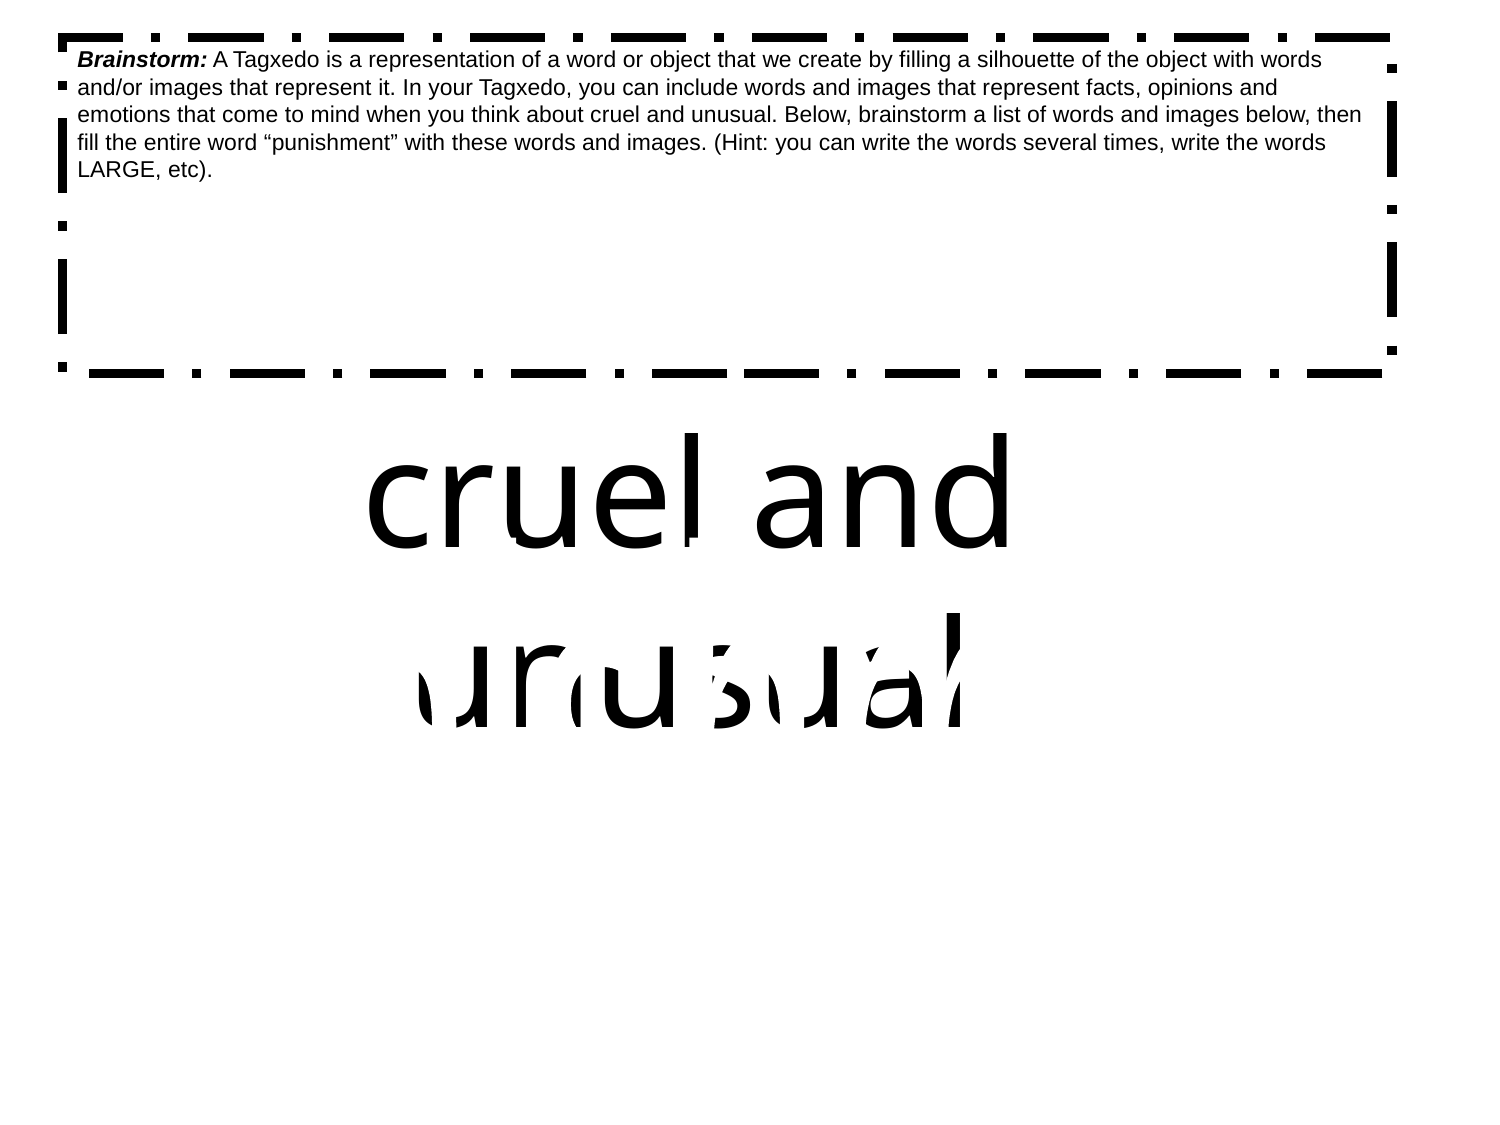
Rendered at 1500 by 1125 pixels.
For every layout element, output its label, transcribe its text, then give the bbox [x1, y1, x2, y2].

text_box Brainstorm: A Tagxedo is a representation of a word or object that we create by filling a silhouette of the object with words and/or images that represent it. In your Tagxedo, you can include words and images that represent facts, opinions and emotions that come to mind when you think about cruel and unusual. Below, brainstorm a list of words and images below, then fill the entire word “punishment” with these words and images. (Hint: you can write the words several times, write the words LARGE, etc). [62, 37, 1393, 374]
text_box cruel and unusual [188, 390, 1194, 766]
